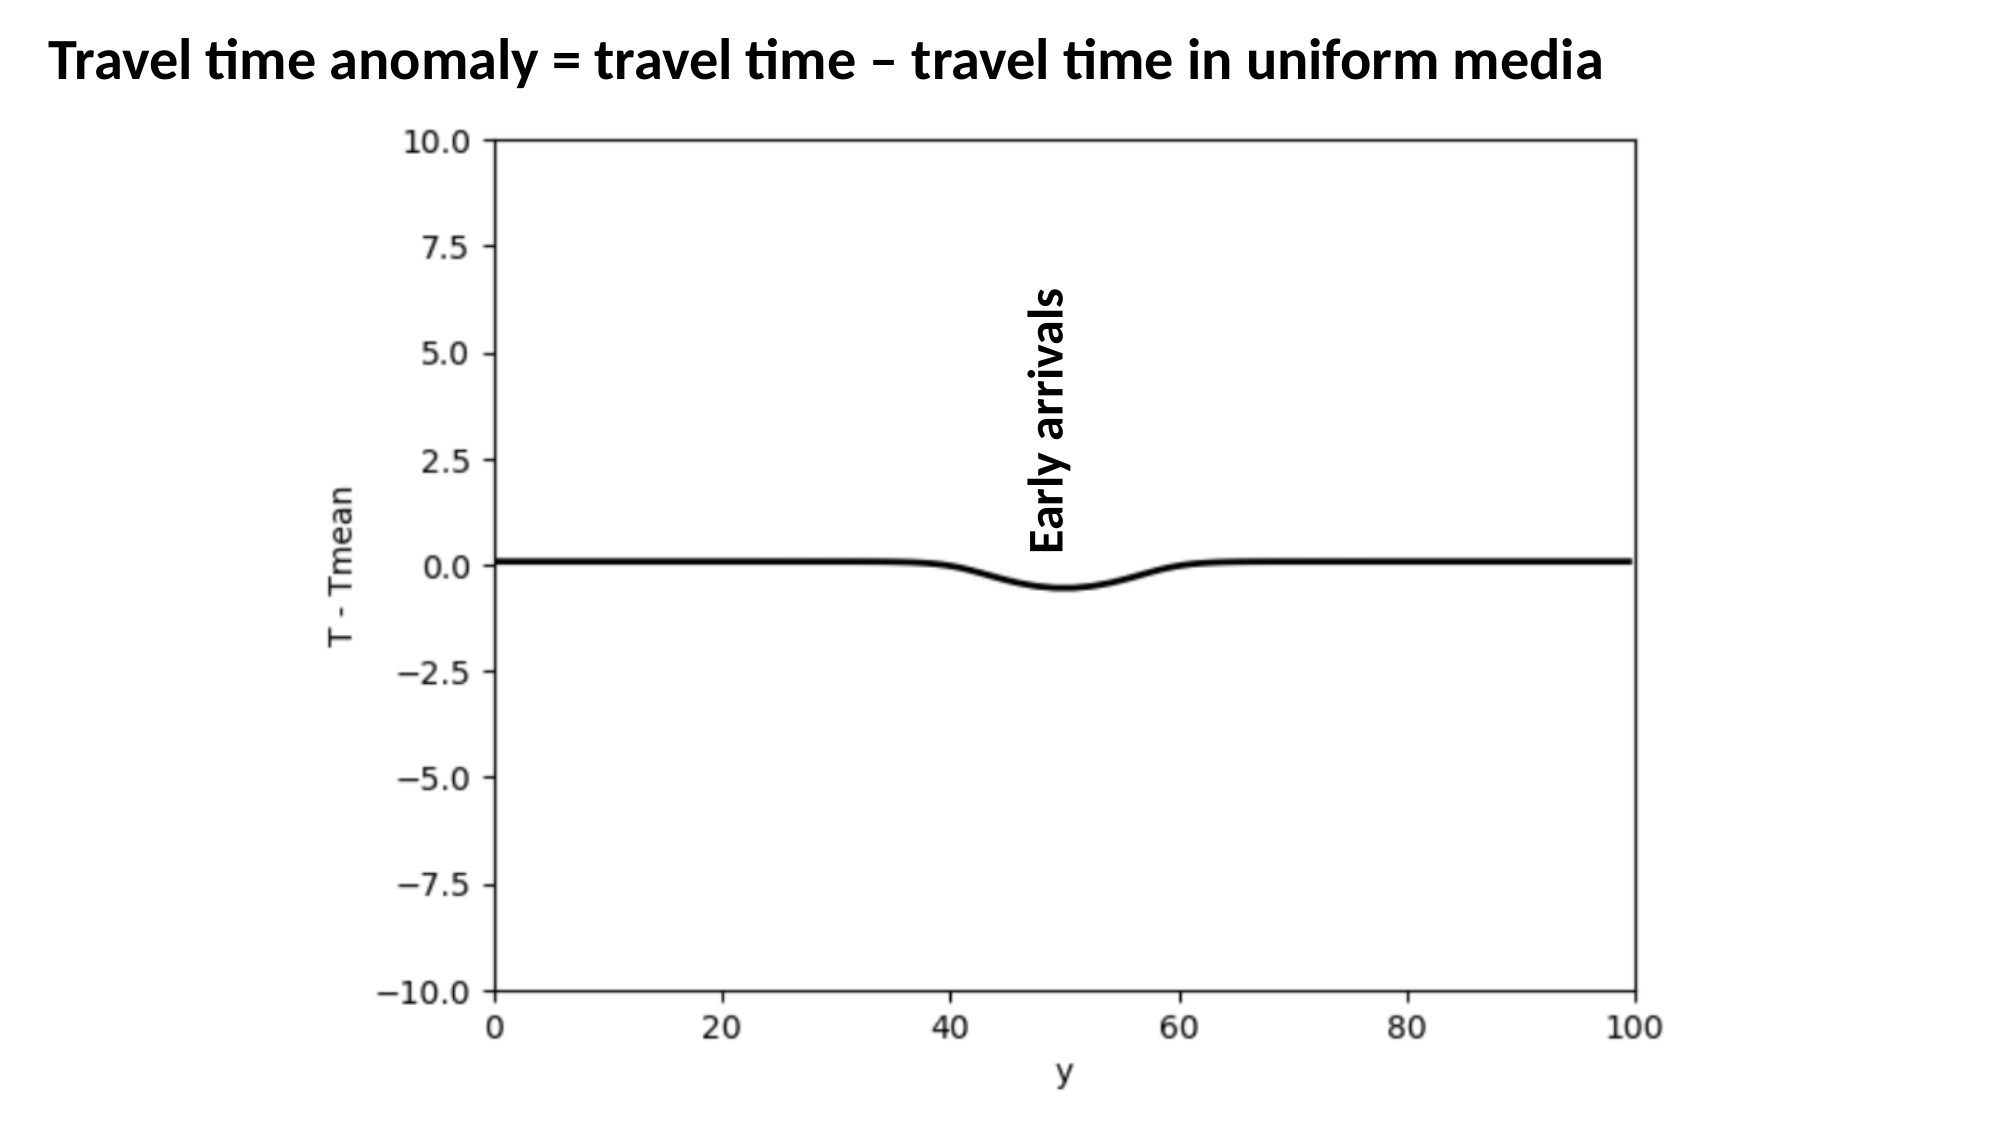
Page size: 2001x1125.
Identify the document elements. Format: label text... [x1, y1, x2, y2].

text_box Travel time anomaly = travel time – travel time in uniform media [34, 13, 1806, 169]
picture [292, 98, 1707, 1111]
